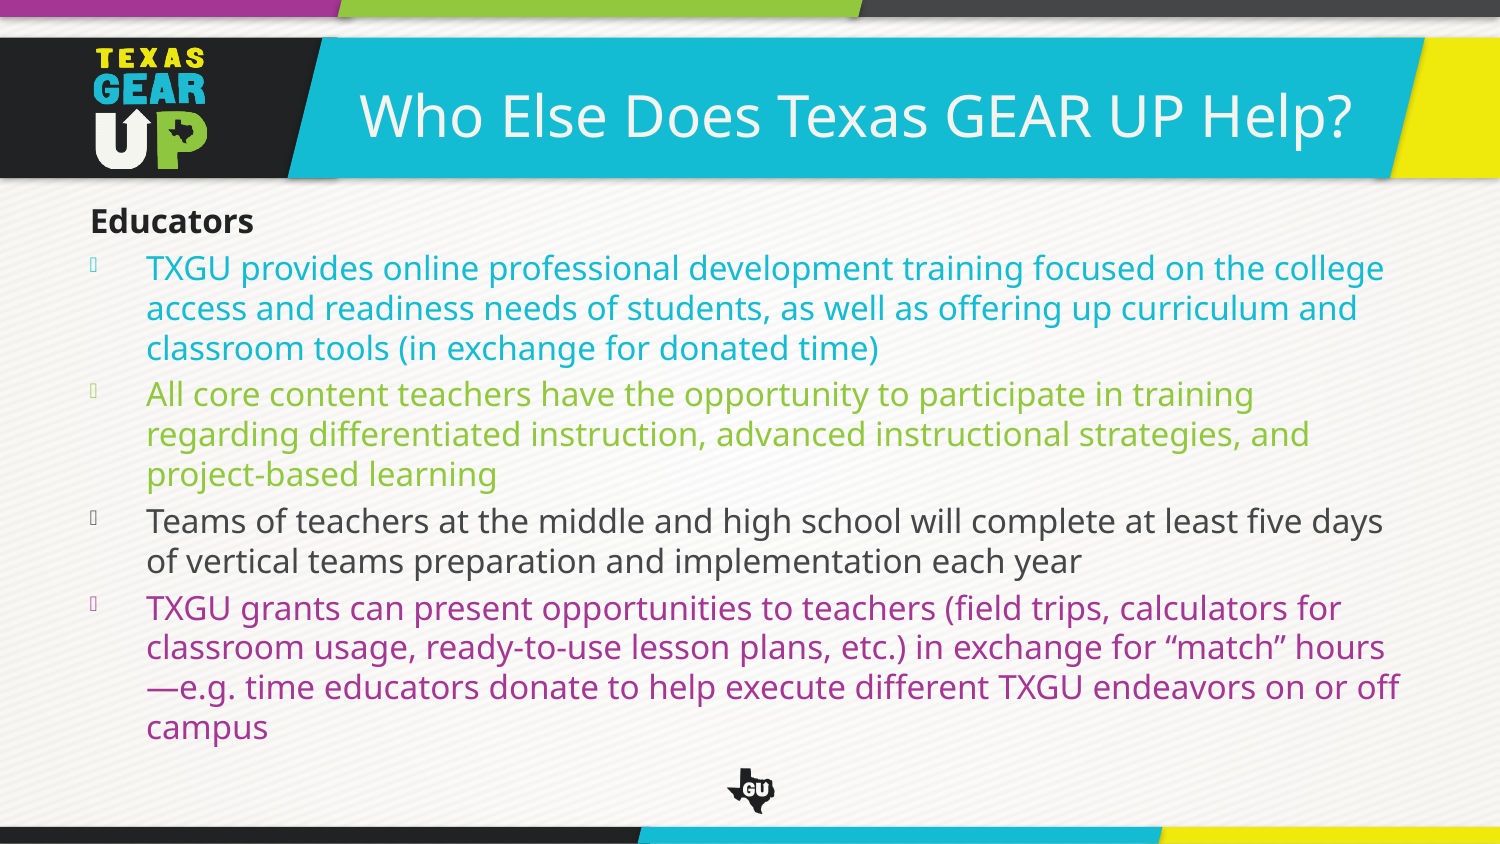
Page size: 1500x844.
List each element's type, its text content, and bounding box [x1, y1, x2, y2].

list Educators TXGU provides online professional development training focused on the college access and readiness needs of students, as well as offering up curriculum and classroom tools (in exchange for donated time) All core content teachers have the opportunity to participate in training regarding differentiated instruction, advanced instructional strategies, and project-based learning Teams of teachers at the middle and high school will complete at least five days of vertical teams preparation and implementation each year TXGU grants can present opportunities to teachers (field trips, calculators for classroom usage, ready-to-use lesson plans, etc.) in exchange for “match” hours—e.g. time educators donate to help execute different TXGU endeavors on or off campus [75, 196, 1425, 750]
text_box Who Else Does Texas GEAR UP Help? [312, 43, 1400, 185]
